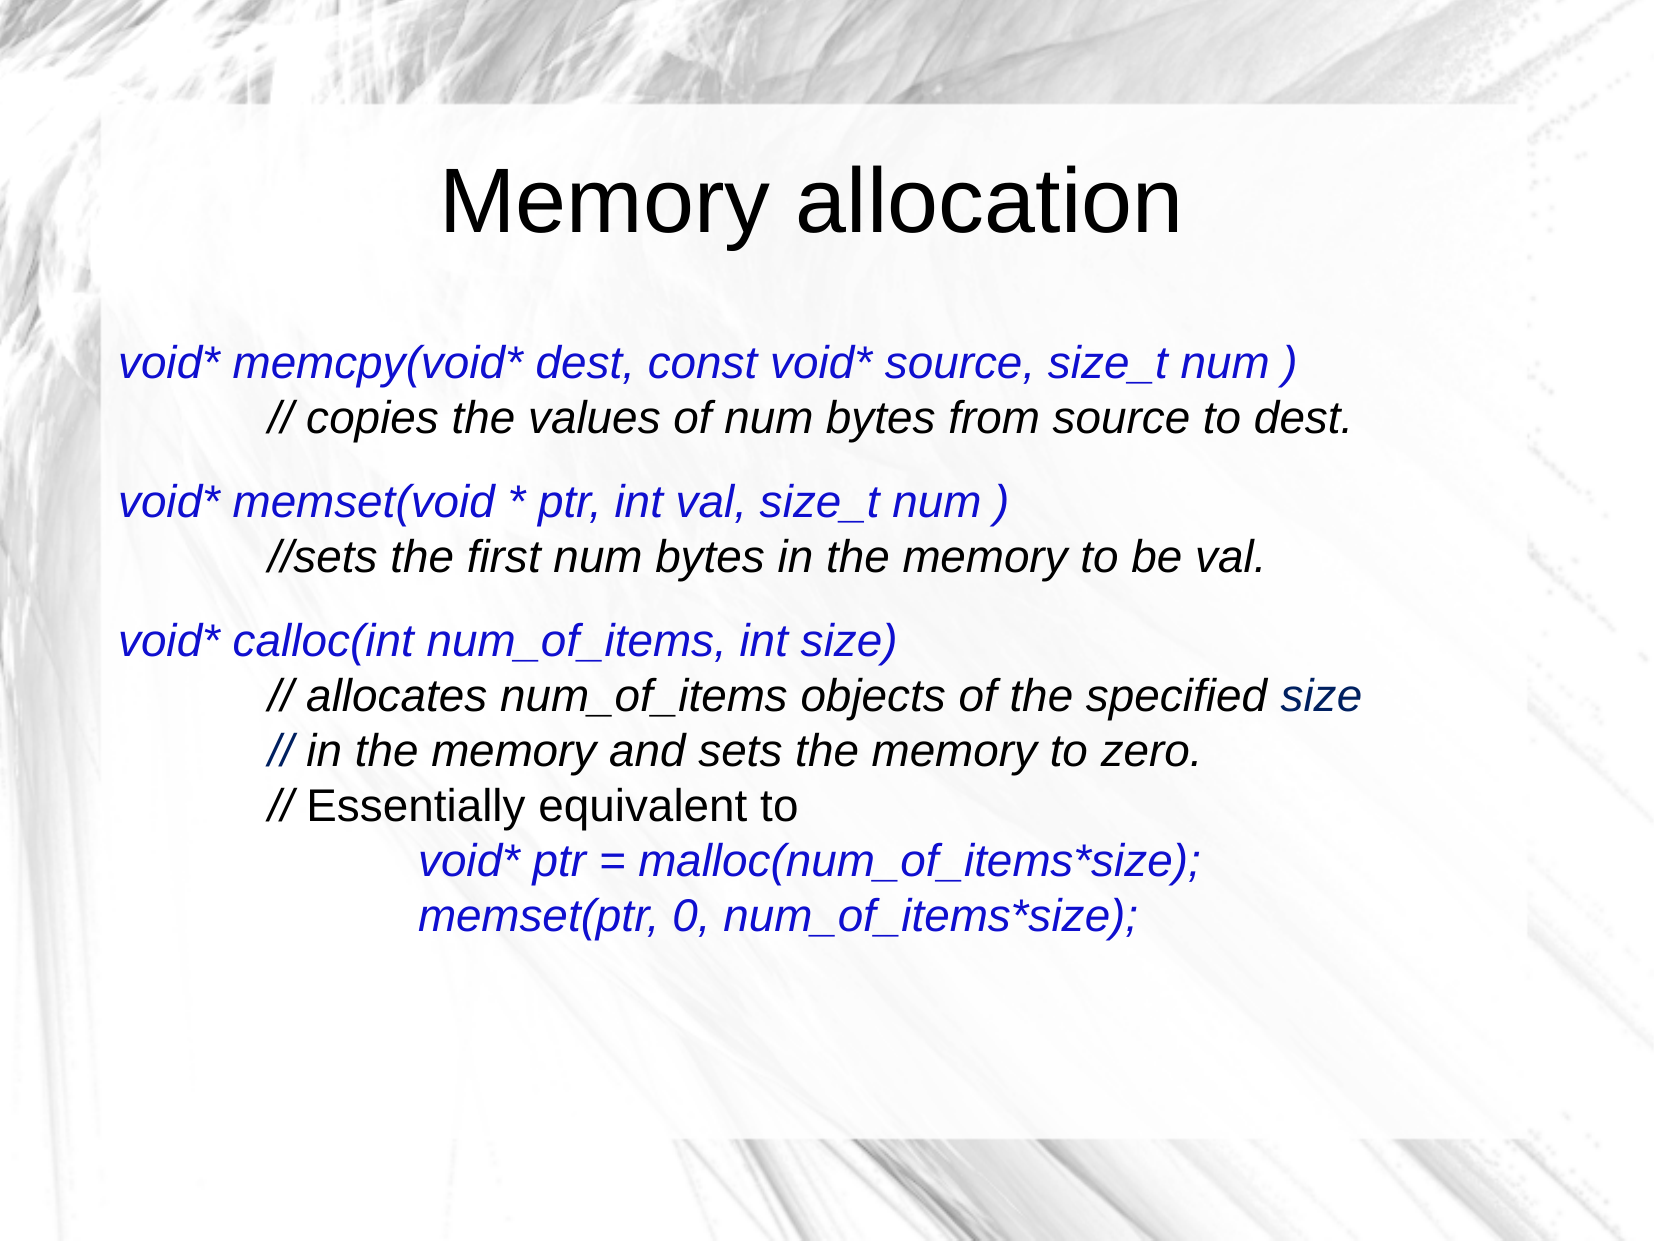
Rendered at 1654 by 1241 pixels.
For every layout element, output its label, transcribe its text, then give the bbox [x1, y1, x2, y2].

list void* memcpy(void* dest, const void* source, size_t num ) // copies the values of num bytes from source to dest. void* memset(void * ptr, int val, size_t num ) //sets the first num bytes in the memory to be val. void* calloc(int num_of_items, int size) // allocates num_of_items objects of the specified size // in the memory and sets the memory to zero. // Essentially equivalent to void* ptr = malloc(num_of_items*size); memset(ptr, 0, num_of_items*size); [118, 332, 1571, 1121]
title Memory allocation [118, 93, 1506, 299]
picture [0, 0, 1654, 1241]
